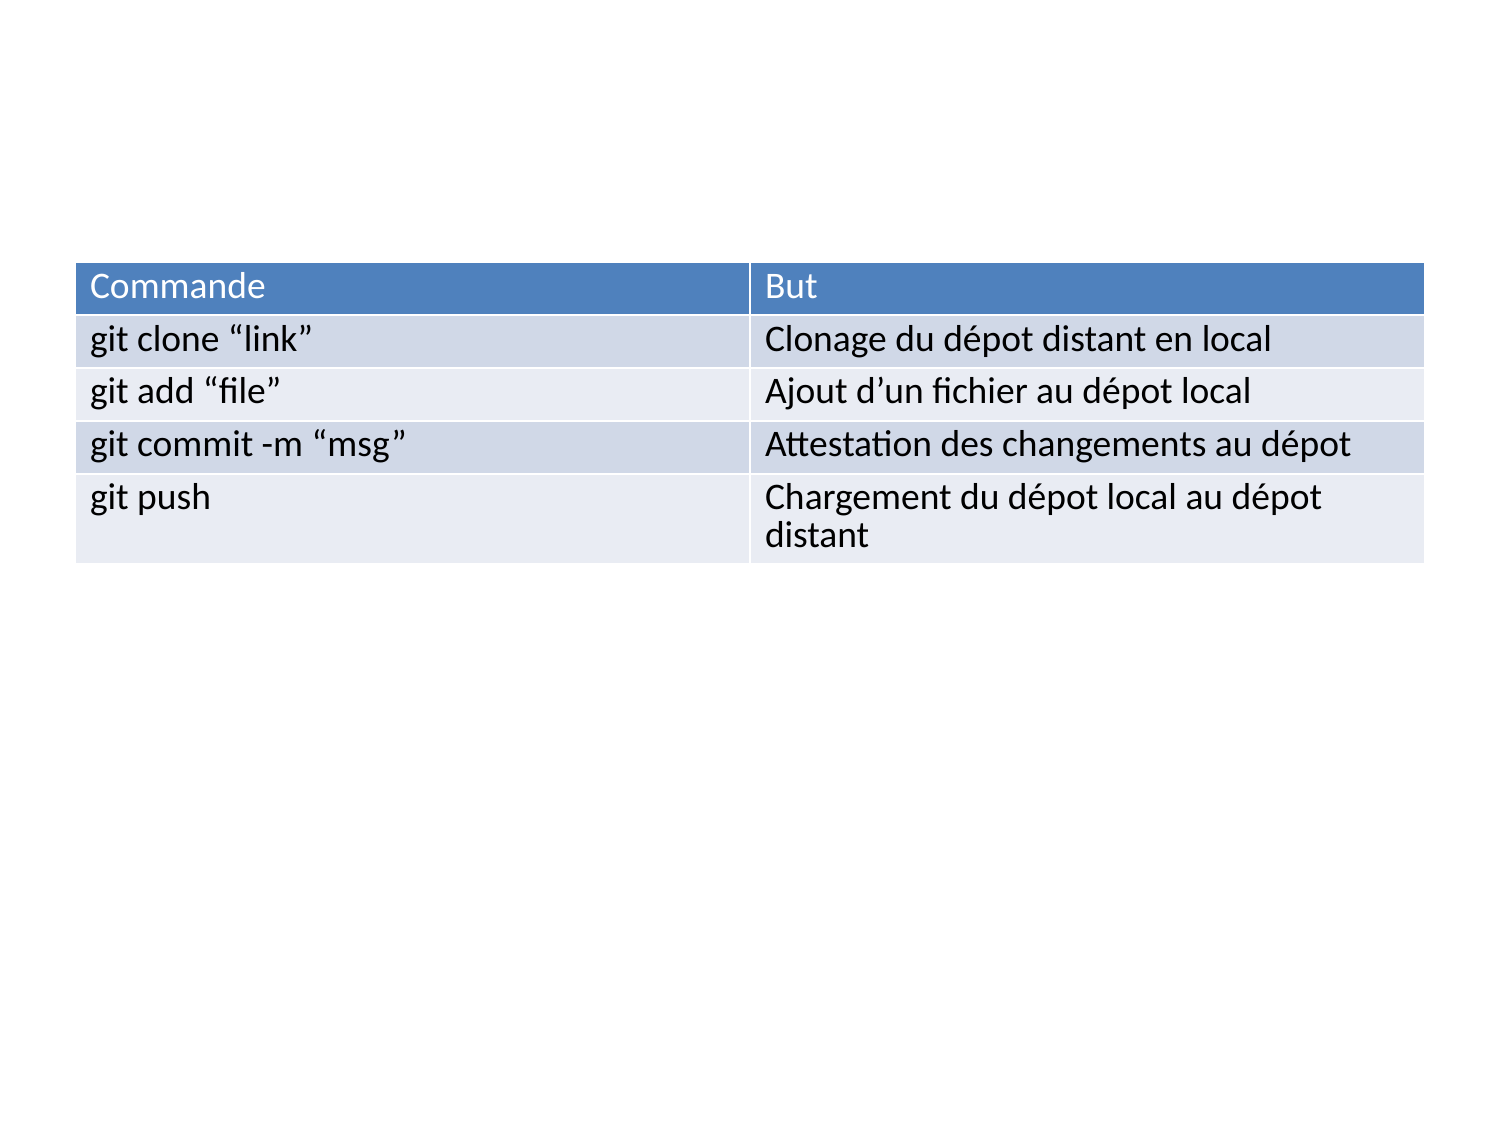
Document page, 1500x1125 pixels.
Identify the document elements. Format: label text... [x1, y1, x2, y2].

table_cell git commit -m “msg” [76, 422, 749, 473]
table_cell Chargement du dépot local au dépot distant [751, 475, 1424, 563]
table_cell Clonage du dépot distant en local [751, 316, 1424, 367]
table_cell git clone “link” [76, 316, 749, 367]
table_header Commande [76, 263, 749, 314]
table_cell git push [76, 475, 749, 563]
table_cell Ajout d’un fichier au dépot local [751, 369, 1424, 420]
table_cell Attestation des changements au dépot [751, 422, 1424, 473]
table_cell git add “file” [76, 369, 749, 420]
table_header But [751, 263, 1424, 314]
